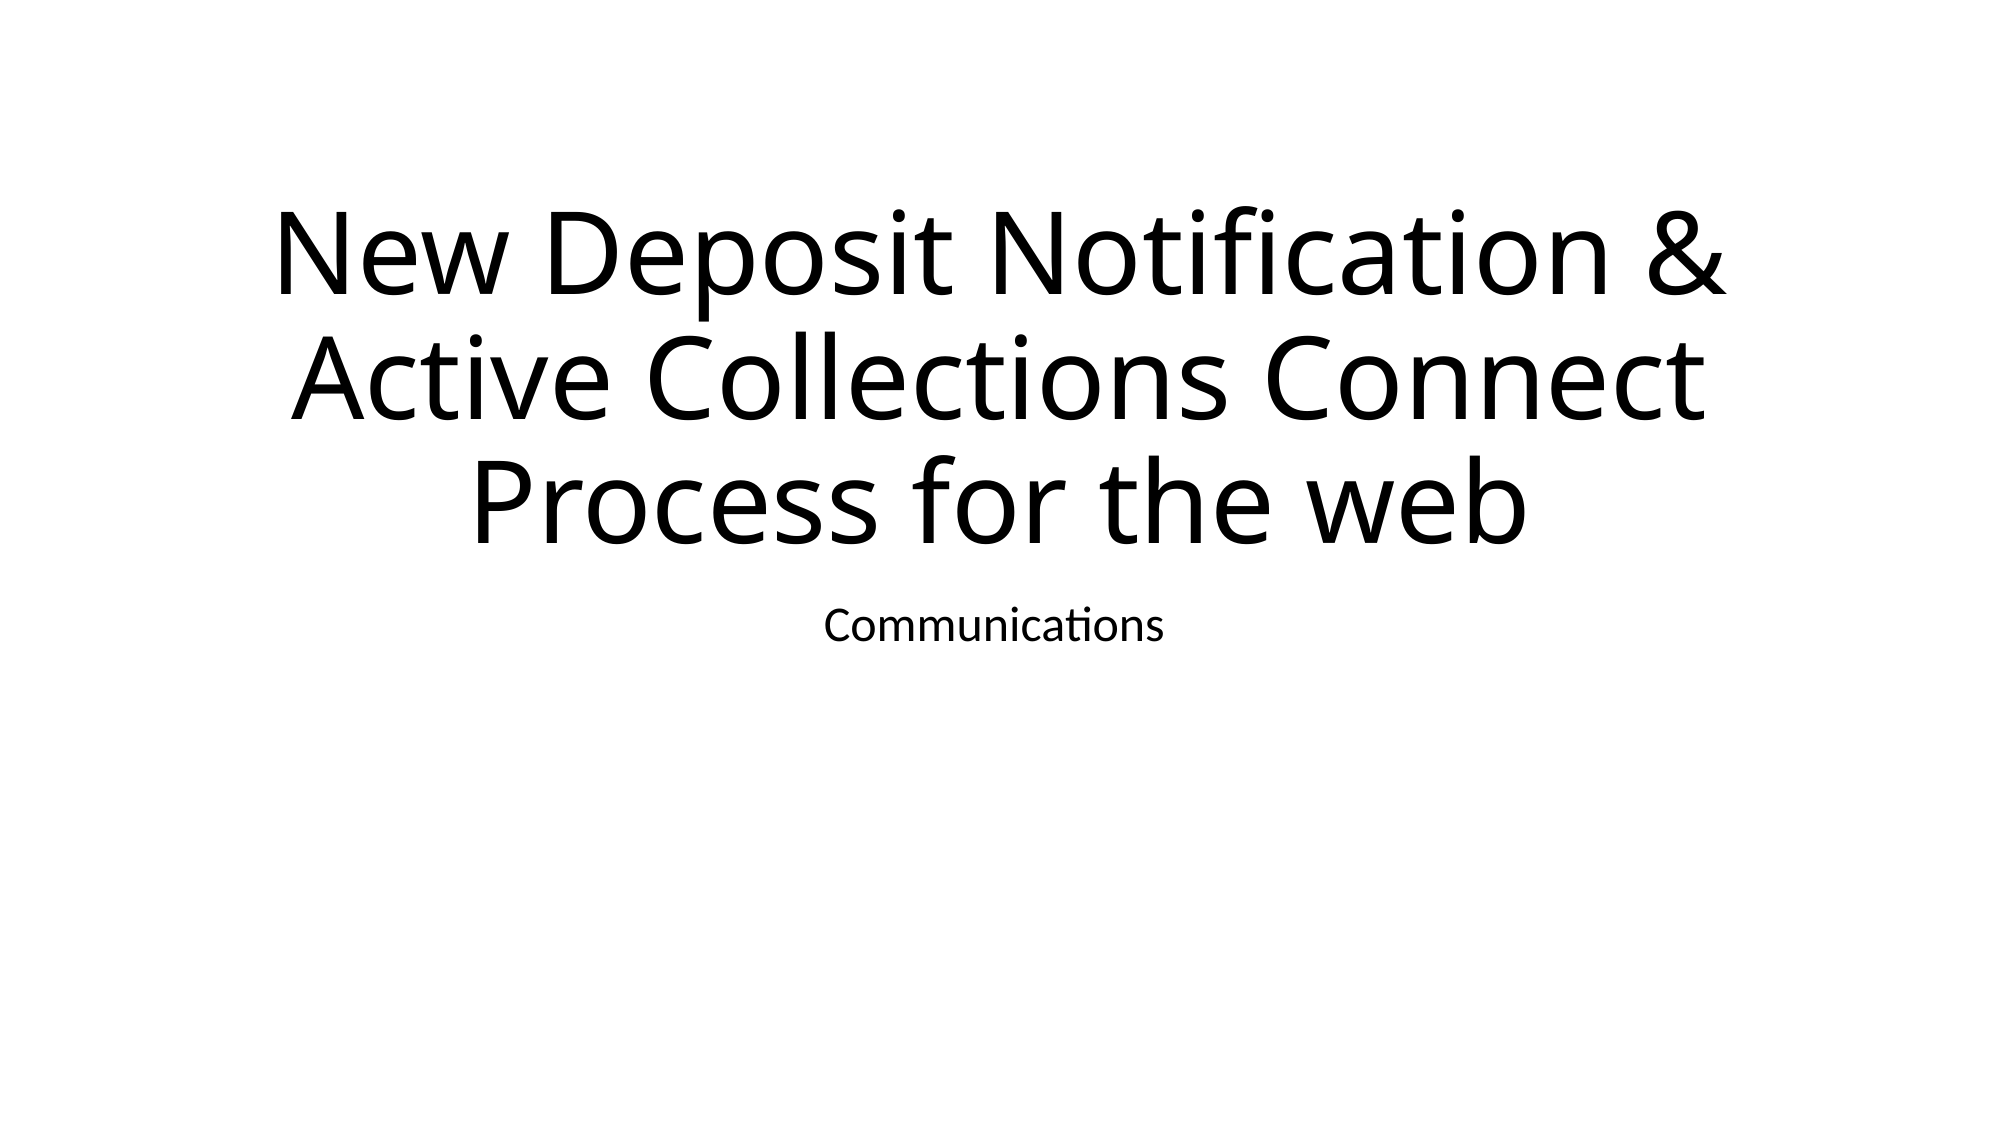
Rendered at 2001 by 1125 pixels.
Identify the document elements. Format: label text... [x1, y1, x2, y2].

title New Deposit Notification & Active Collections Connect Process for the web [249, 184, 1750, 576]
subtitle Communications [249, 590, 1750, 863]
